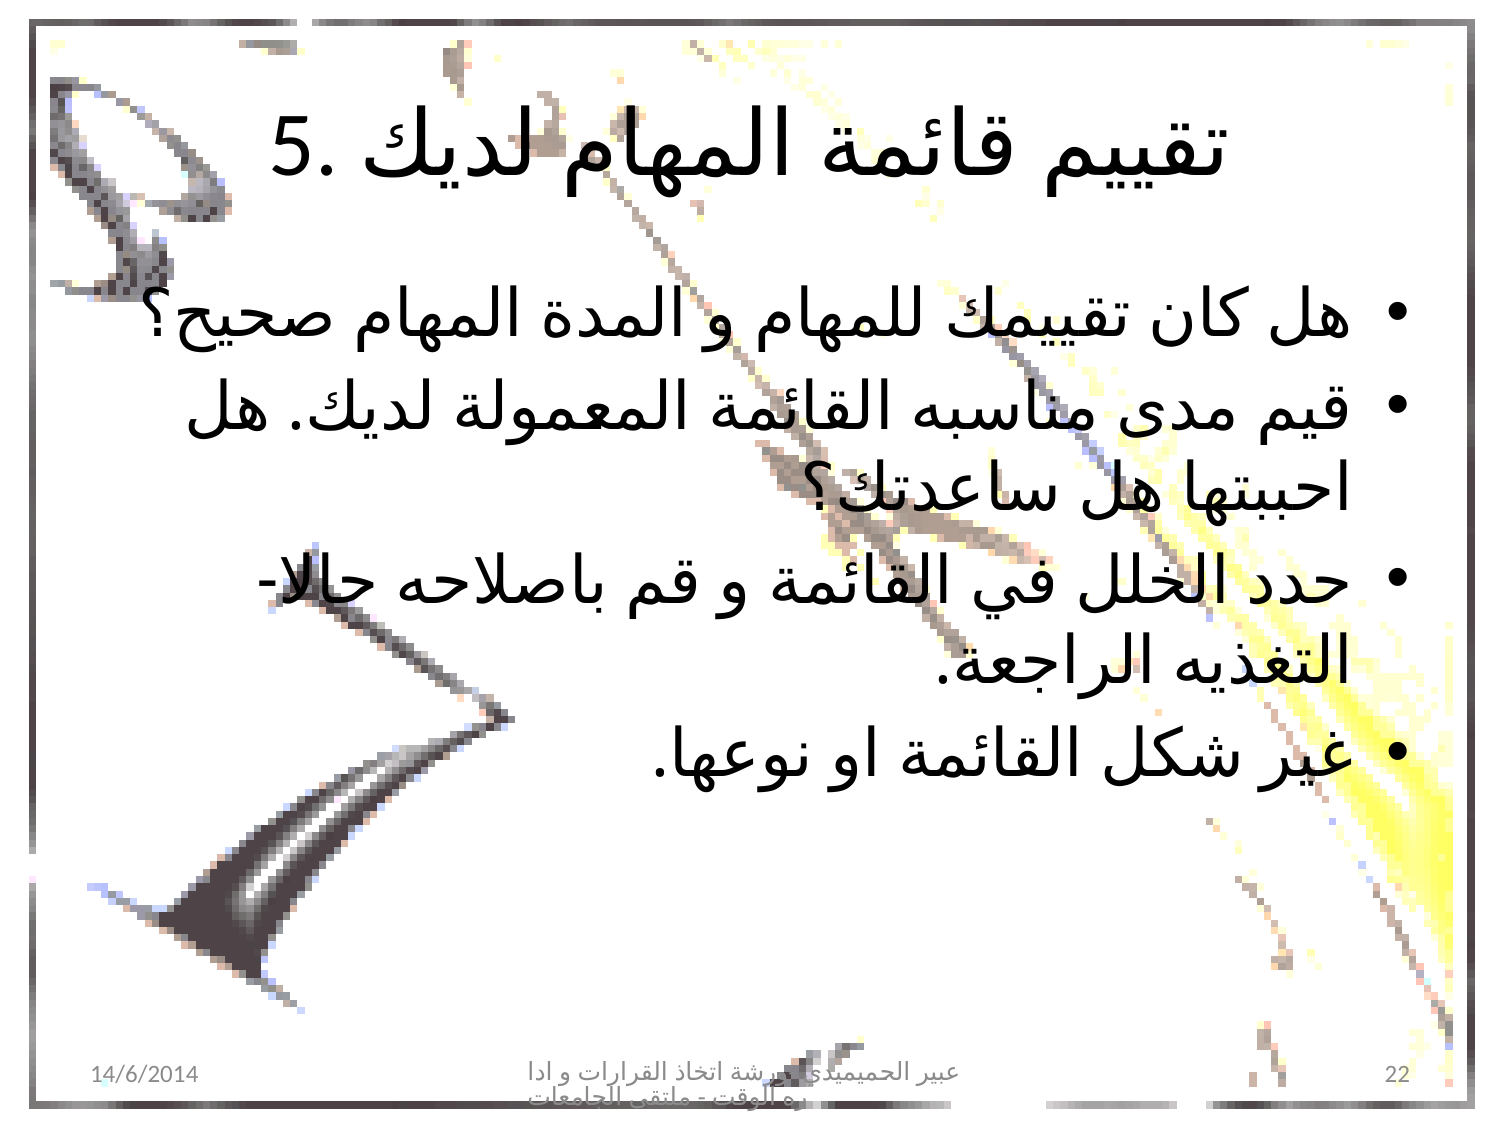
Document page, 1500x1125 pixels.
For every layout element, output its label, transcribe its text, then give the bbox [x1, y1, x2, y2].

picture [29, 19, 1475, 1109]
footer عبير الحميميدي -ورشة اتخاذ القرارات و اداره الوقت - ملتقى الجامعات [512, 1042, 988, 1103]
slide_number 22 [1074, 1042, 1425, 1103]
list هل كان تقييمك للمهام و المدة المهام صحيح؟ قيم مدى مناسبه القائمة المعمولة لديك. هل احببتها هل ساعدتك؟ حدد الخلل في القائمة و قم باصلاحه حالا- التغذيه الراجعة. غير شكل القائمة او نوعها. [75, 262, 1425, 1005]
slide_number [75, 1042, 425, 1103]
title 5. تقييم قائمة المهام لديك [75, 45, 1425, 233]
